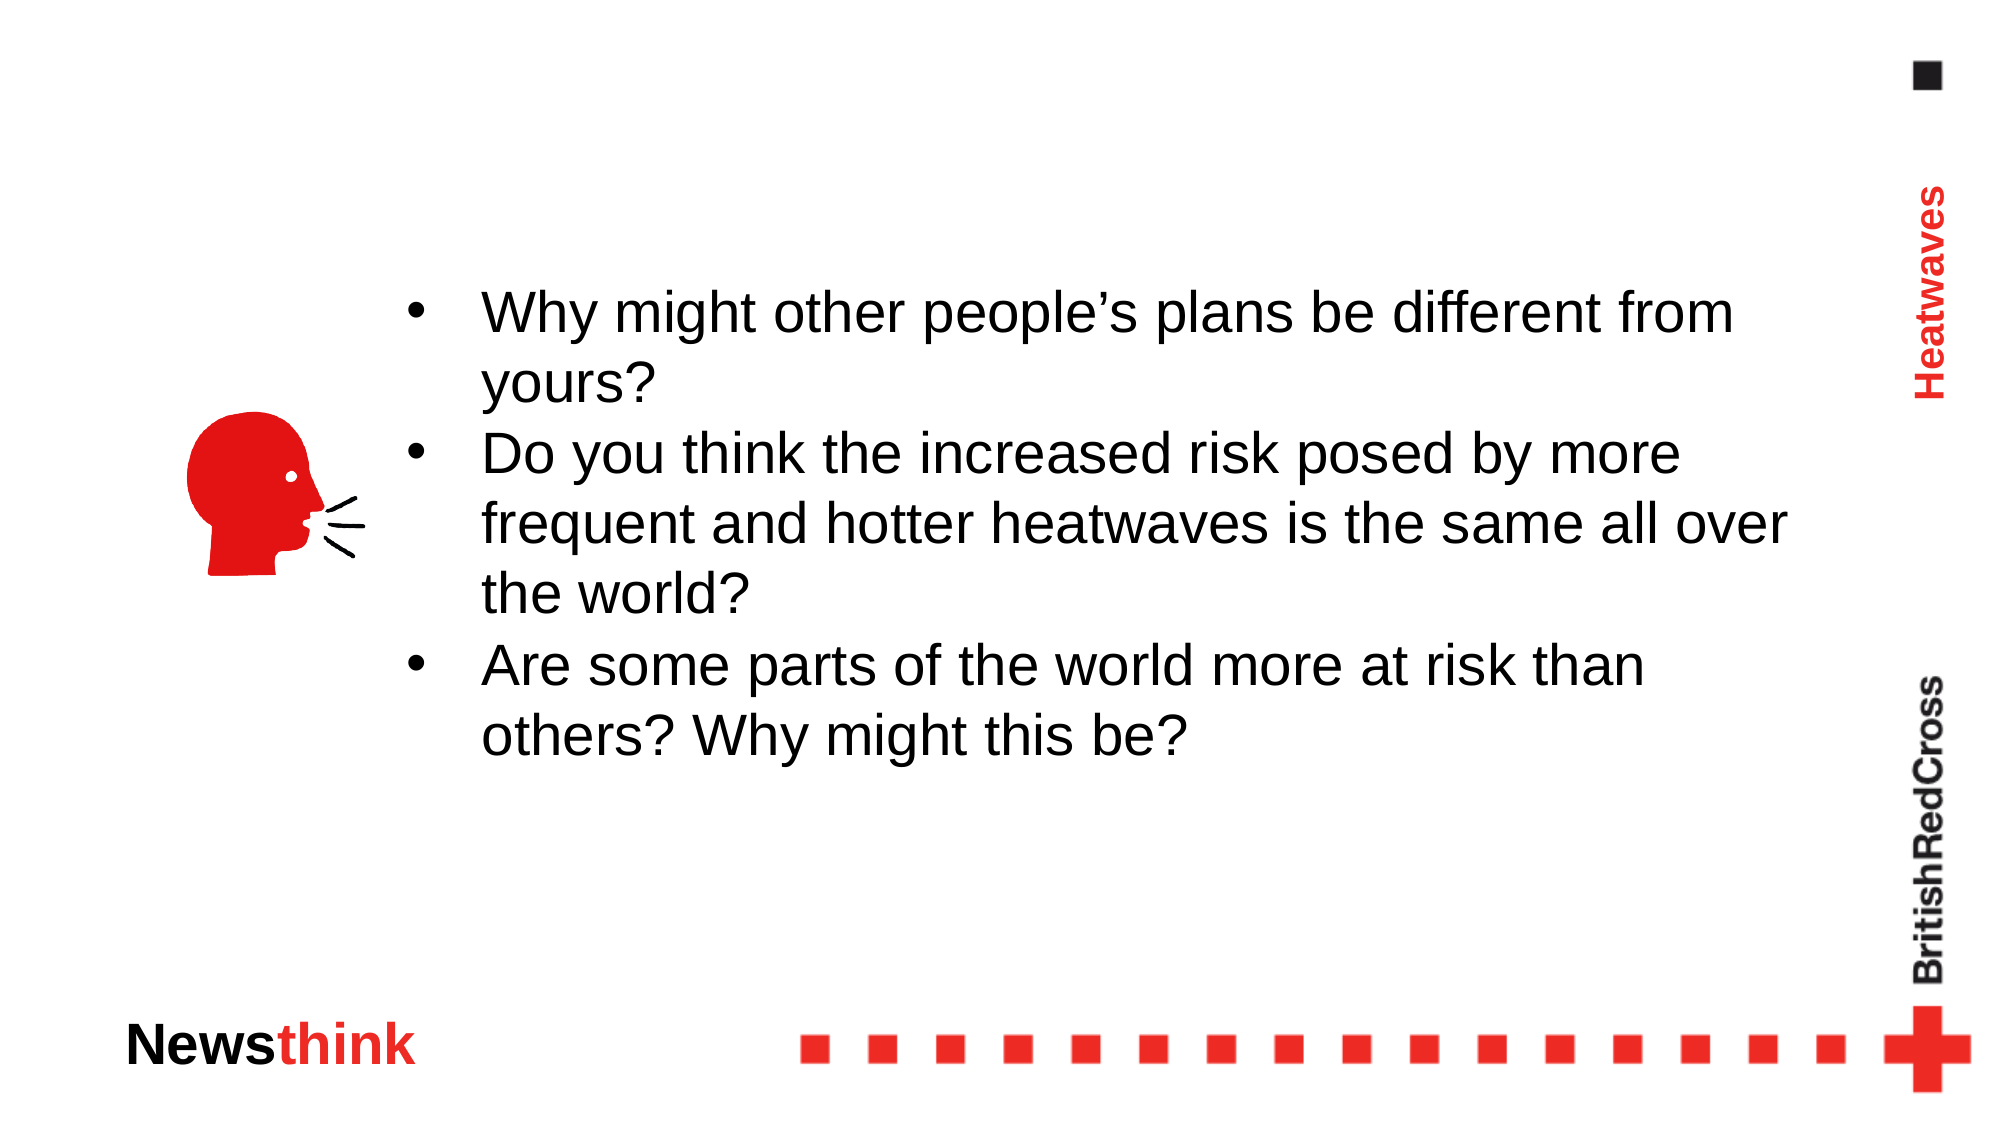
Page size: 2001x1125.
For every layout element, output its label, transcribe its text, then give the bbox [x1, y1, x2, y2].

text_box Why might other people’s plans be different from yours? Do you think the increased risk posed by more frequent and hotter heatwaves is the same all over the world? Are some parts of the world more at risk than others? Why might this be? [390, 266, 1819, 775]
picture [727, 20, 1998, 1122]
title Newsthink [109, 998, 436, 1125]
picture [153, 377, 392, 616]
text_box Heatwaves [1894, 169, 1960, 416]
